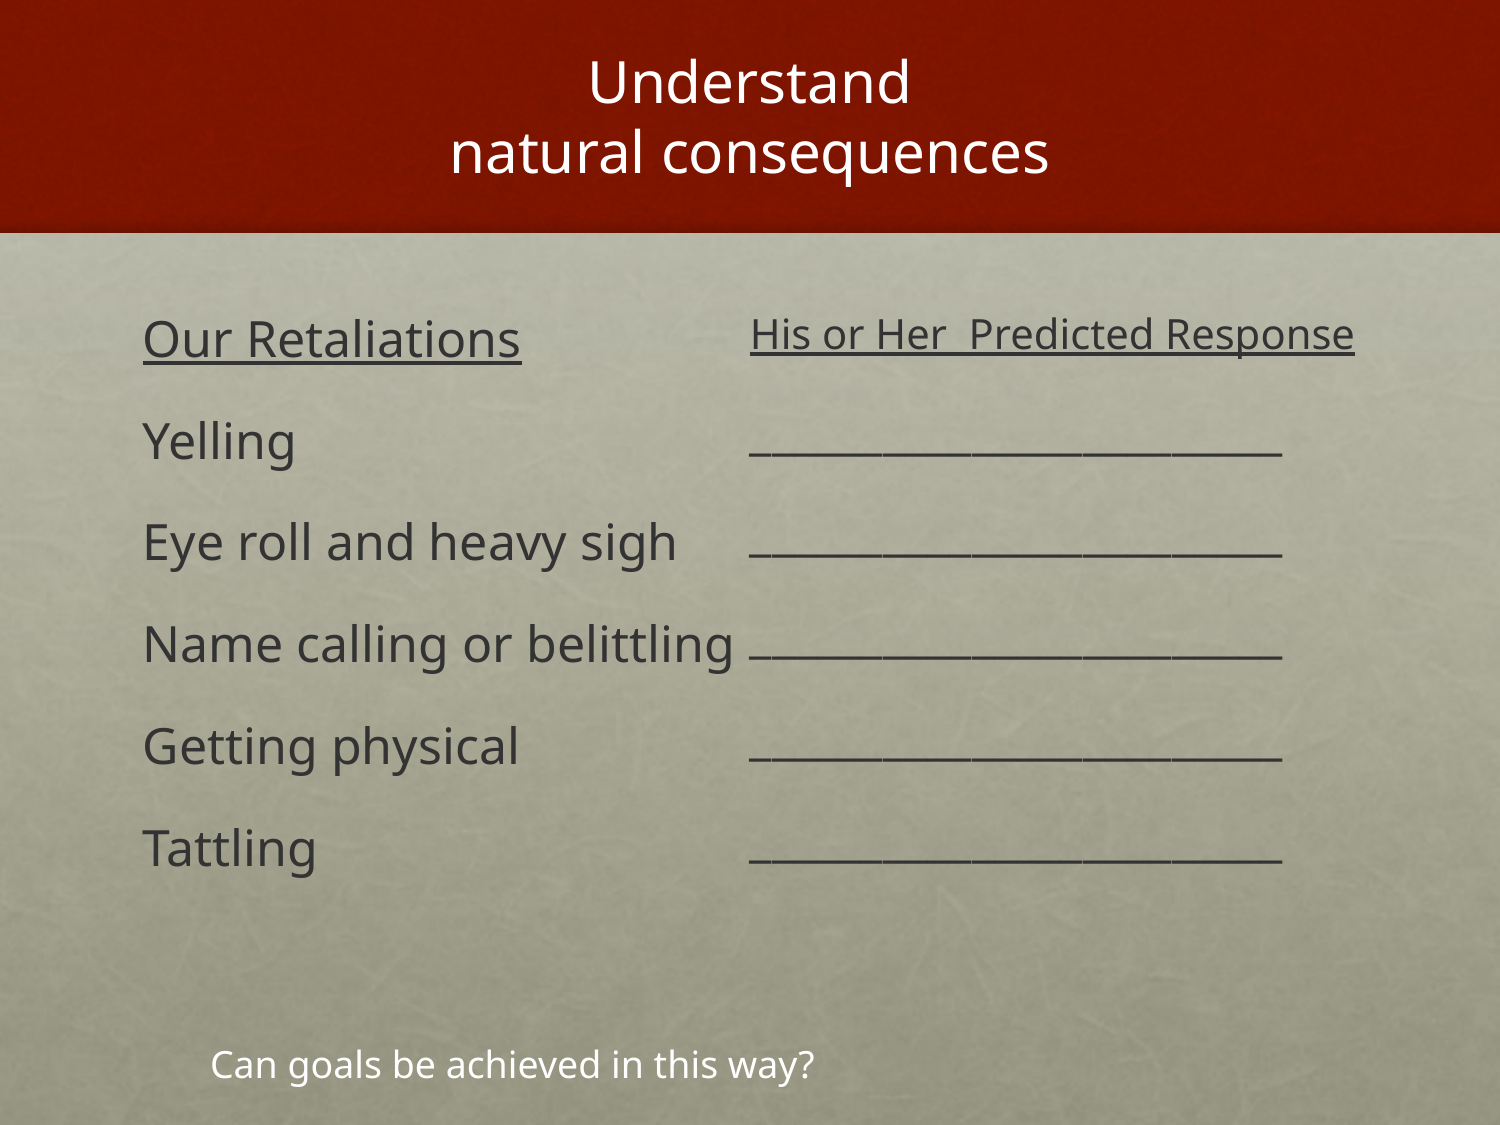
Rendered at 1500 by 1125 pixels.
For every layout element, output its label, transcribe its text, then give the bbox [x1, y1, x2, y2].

text_box Can goals be achieved in this way? [195, 1033, 830, 1094]
picture [0, 214, 1500, 1125]
title Understand natural consequences [127, 10, 1372, 221]
list Our Retaliations Yelling Eye roll and heavy sigh Name calling or belittling Getting physical Tattling His or Her Predicted Response ________________________ ________________________ ________________________ ________________________ ________________________ [127, 299, 1372, 1005]
